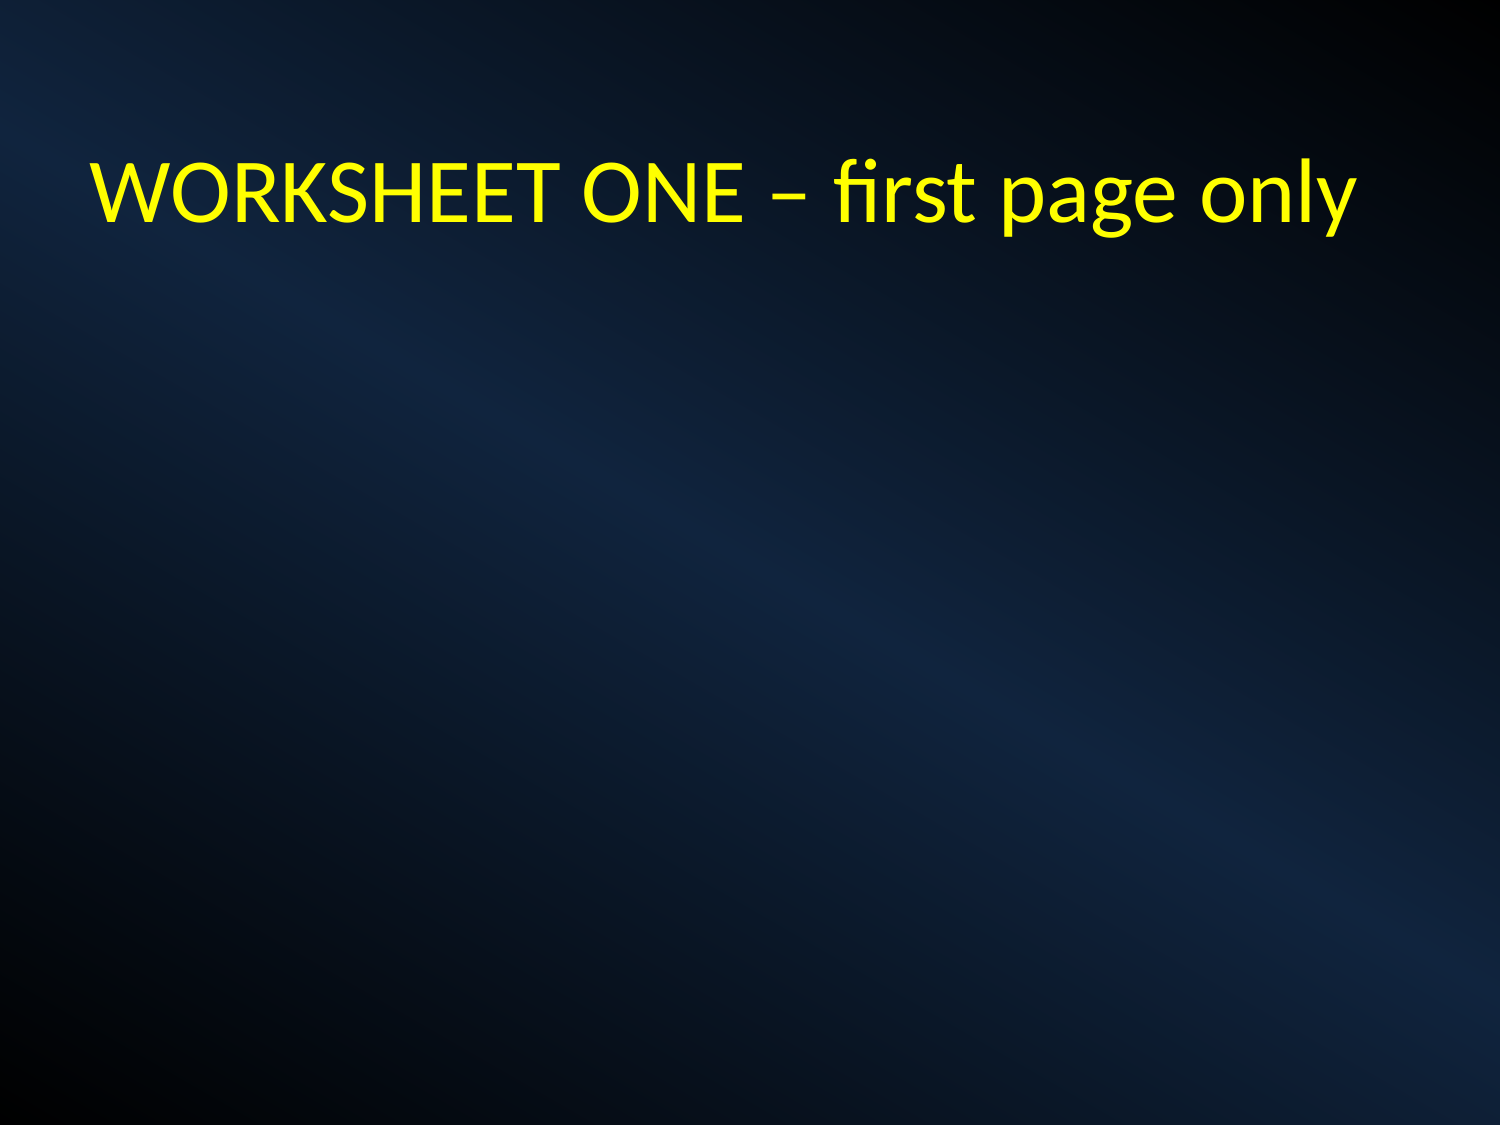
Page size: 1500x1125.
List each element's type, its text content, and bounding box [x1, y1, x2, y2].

text_box WORKSHEET ONE – first page only [75, 123, 1388, 249]
